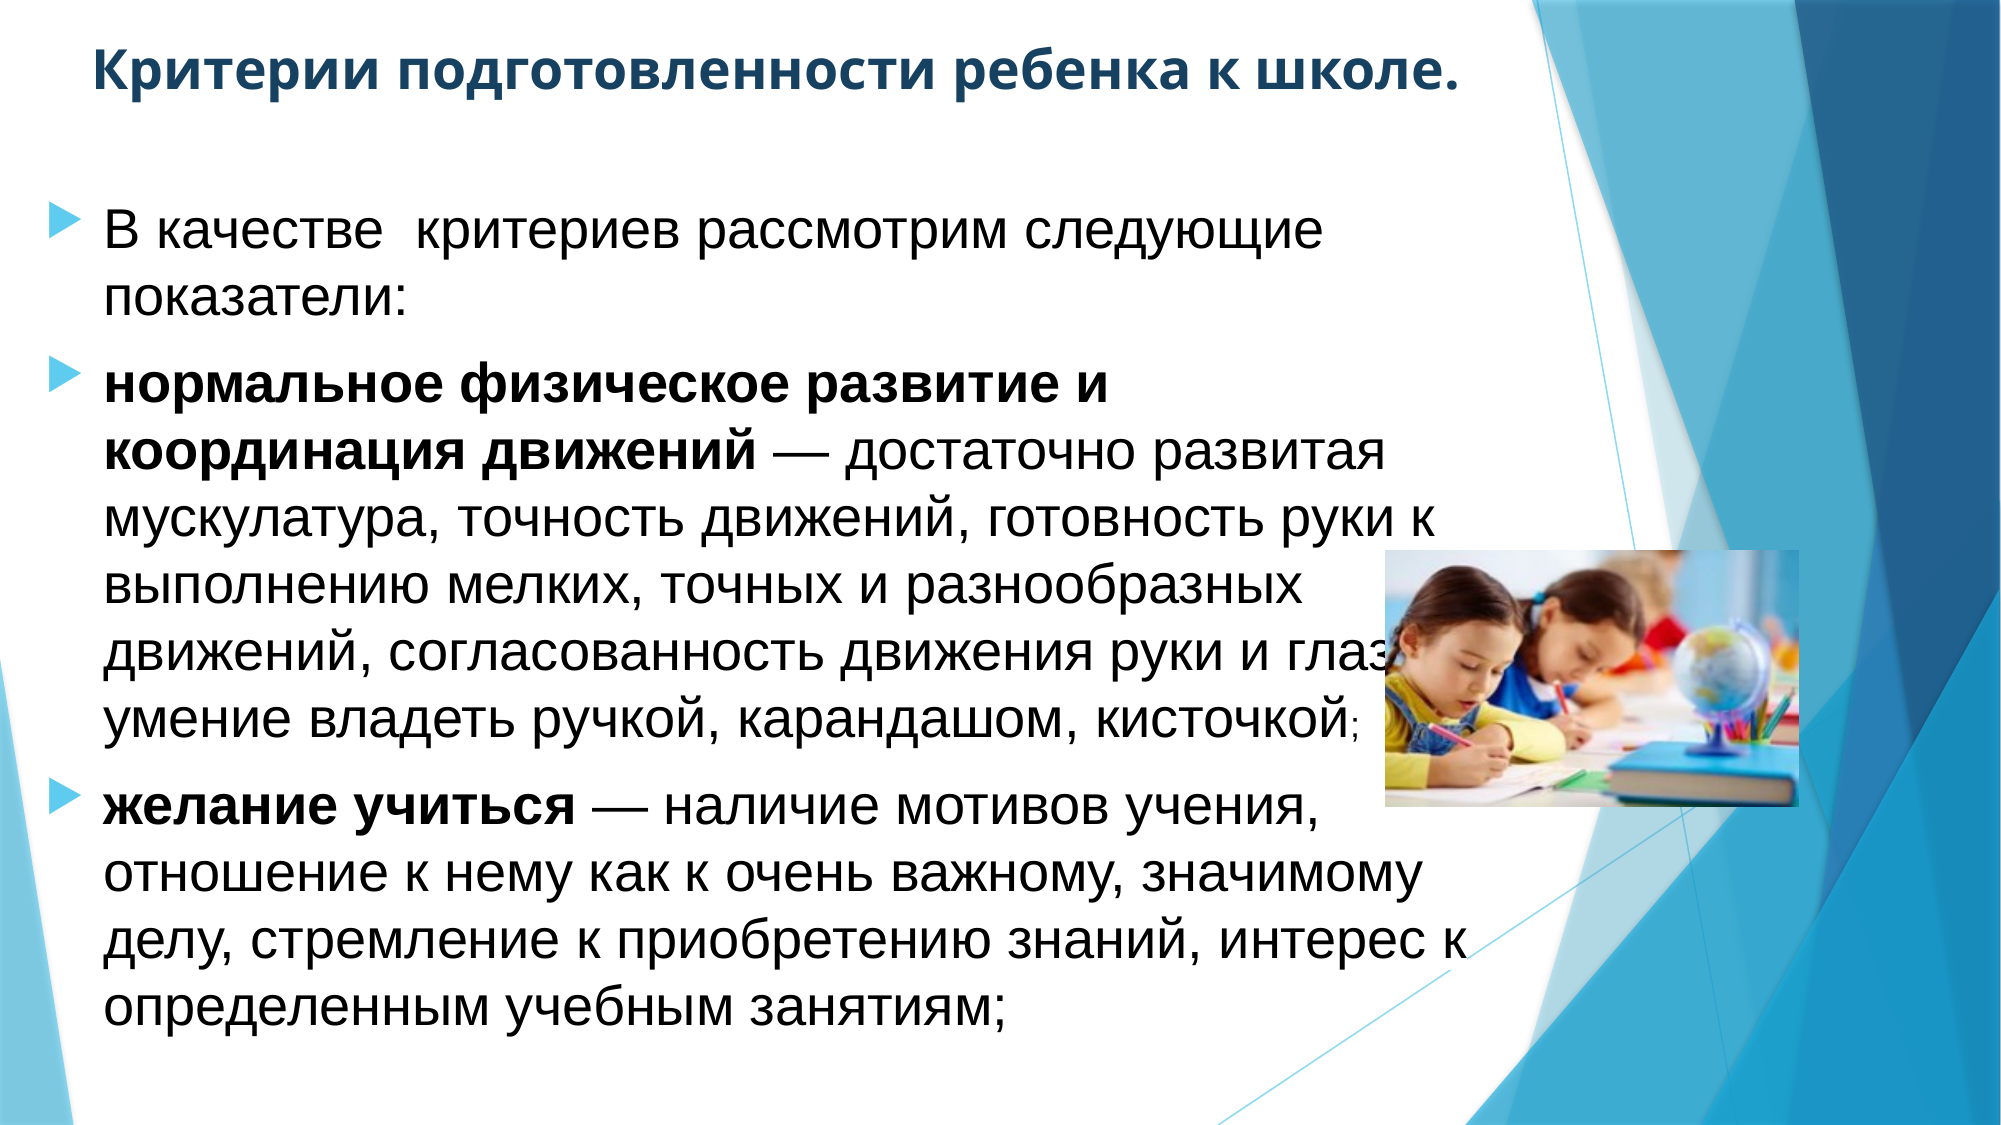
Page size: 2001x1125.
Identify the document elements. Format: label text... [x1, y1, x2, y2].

list В качестве критериев рассмотрим следующие показатели: нормальное физическое развитие и координация движений — достаточно развитая мускулатура, точность движений, готовность руки к выполнению мелких, точных и разнообразных движений, согласованность движения руки и глаза, умение владеть ручкой, карандашом, кисточкой; желание учиться — наличие мотивов учения, отношение к нему как к очень важному, значимому делу, стремление к приобретению знаний, интерес к определенным учебным занятиям; [30, 185, 1499, 1055]
picture [1385, 550, 1800, 807]
title Критерии подготовленности ребенка к школе. [76, 26, 1522, 220]
